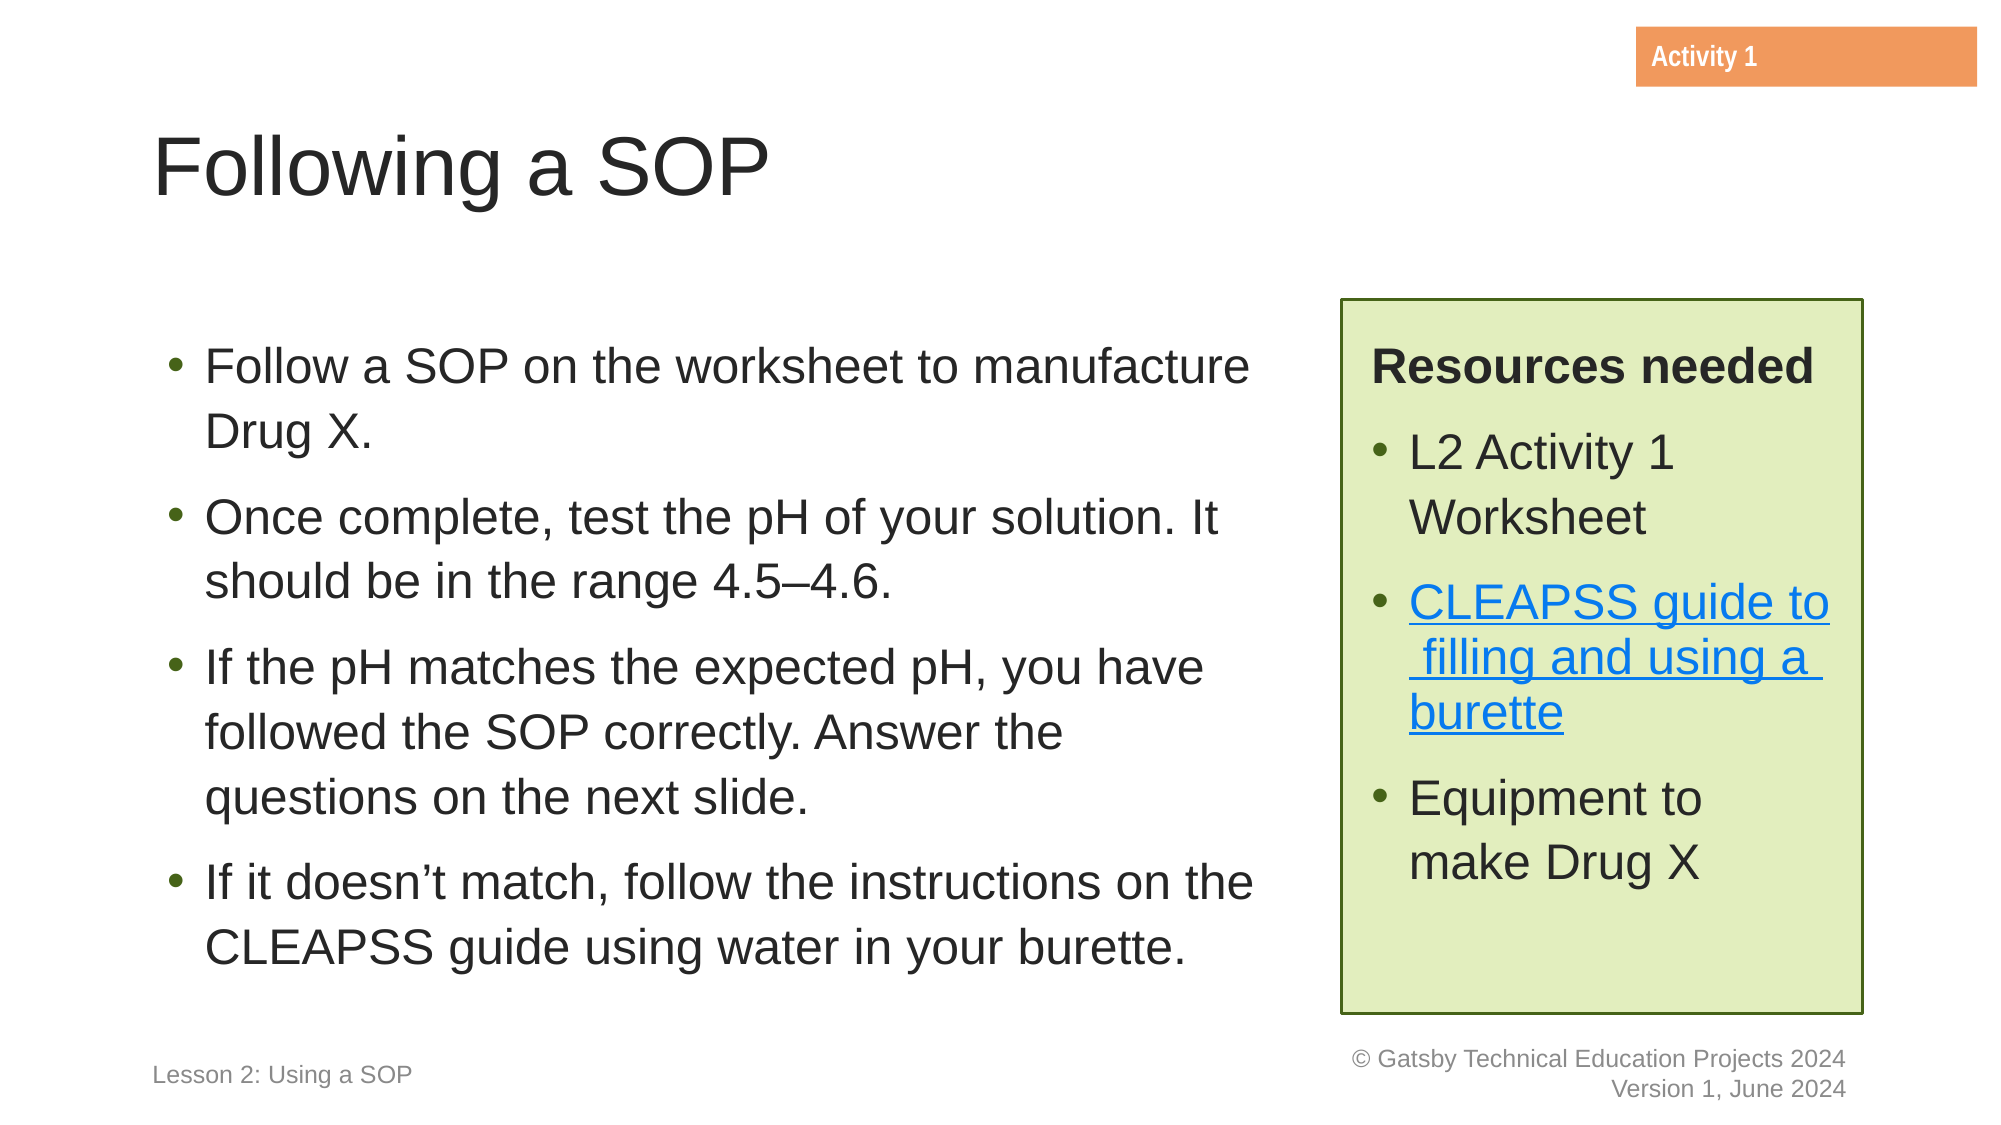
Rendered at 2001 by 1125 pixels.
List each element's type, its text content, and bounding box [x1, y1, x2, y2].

list Resources needed L2 Activity 1 Worksheet CLEAPSS guide to filling and using a burette Equipment to make Drug X [1340, 298, 1864, 1015]
title Following a SOP [137, 59, 1863, 278]
list Activity 1 [1636, 26, 1978, 87]
list Lesson 2: Using a SOP [137, 1042, 829, 1103]
list Follow a SOP on the worksheet to manufacture Drug X. Once complete, test the pH of your solution. It should be in the range 4.5–4.6. If the pH matches the expected pH, you have followed the SOP correctly. Answer the questions on the next slide. If it doesn’t match, follow the instructions on the CLEAPSS guide using water in your burette. [137, 299, 1300, 1014]
